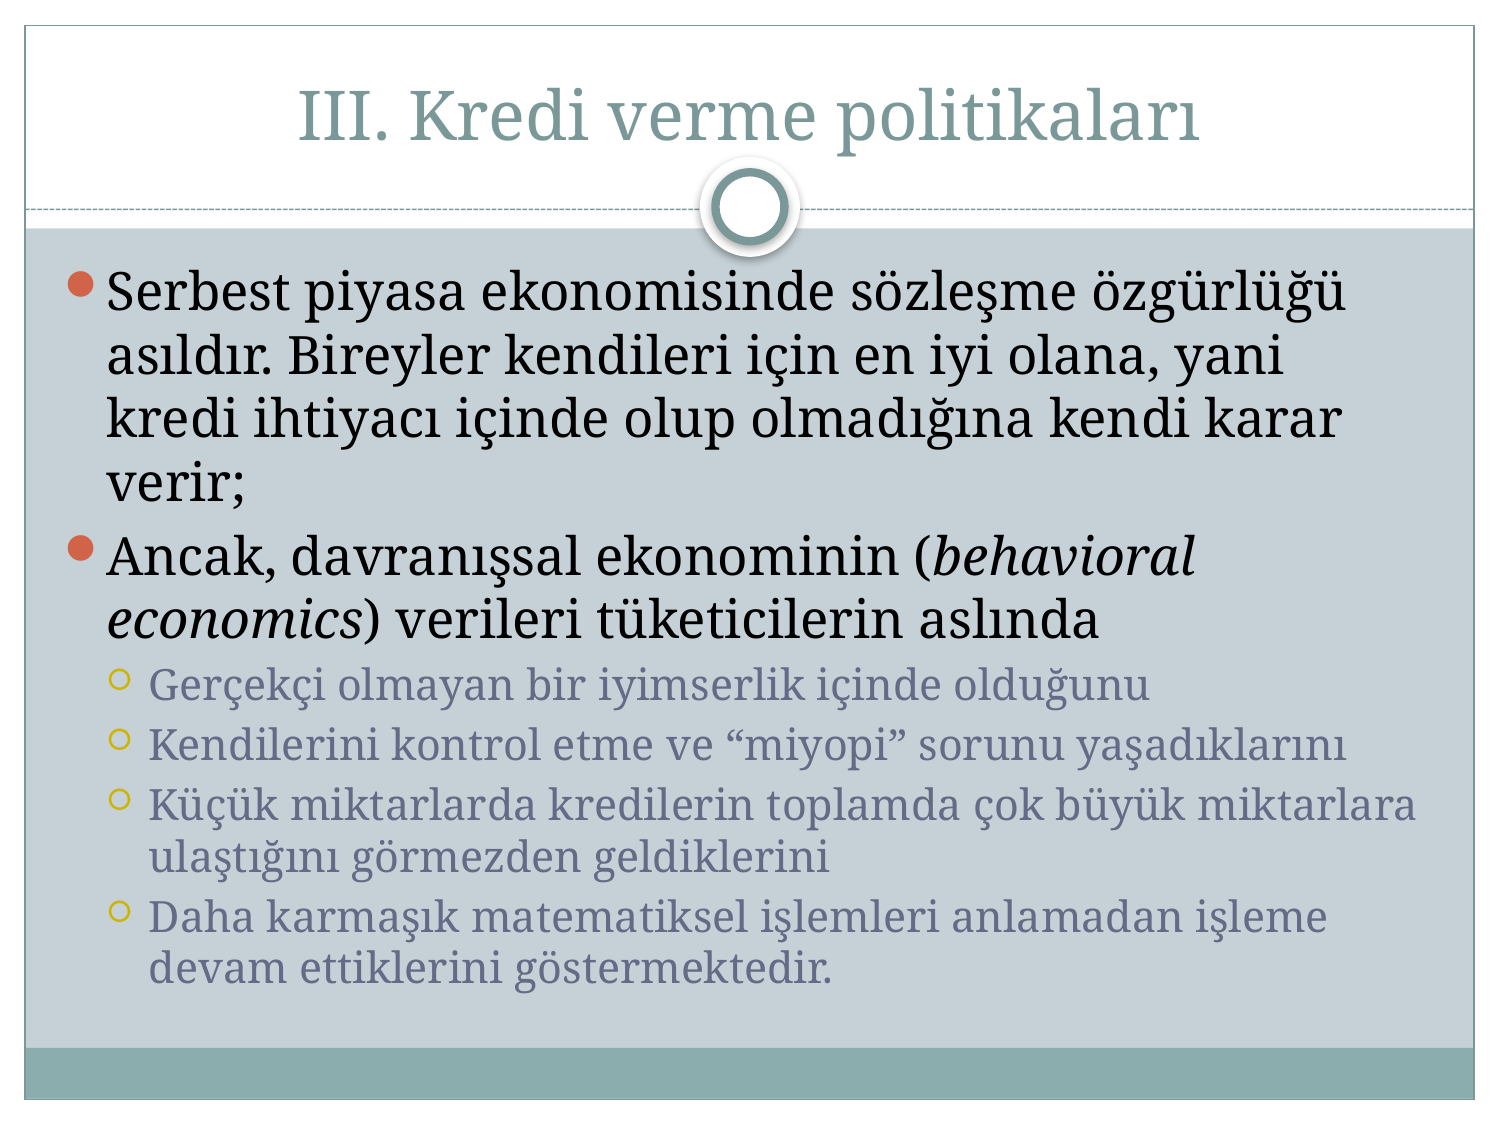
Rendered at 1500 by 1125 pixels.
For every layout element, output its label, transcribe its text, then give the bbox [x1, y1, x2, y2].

title III. Kredi verme politikaları [49, 37, 1450, 162]
list Serbest piyasa ekonomisinde sözleşme özgürlüğü asıldır. Bireyler kendileri için en iyi olana, yani kredi ihtiyacı içinde olup olmadığına kendi karar verir; Ancak, davranışsal ekonominin (behavioral economics) verileri tüketicilerin aslında Gerçekçi olmayan bir iyimserlik içinde olduğunu Kendilerini kontrol etme ve “miyopi” sorunu yaşadıklarını Küçük miktarlarda kredilerin toplamda çok büyük miktarlara ulaştığını görmezden geldiklerini Daha karmaşık matematiksel işlemleri anlamadan işleme devam ettiklerini göstermektedir. [49, 250, 1445, 1001]
